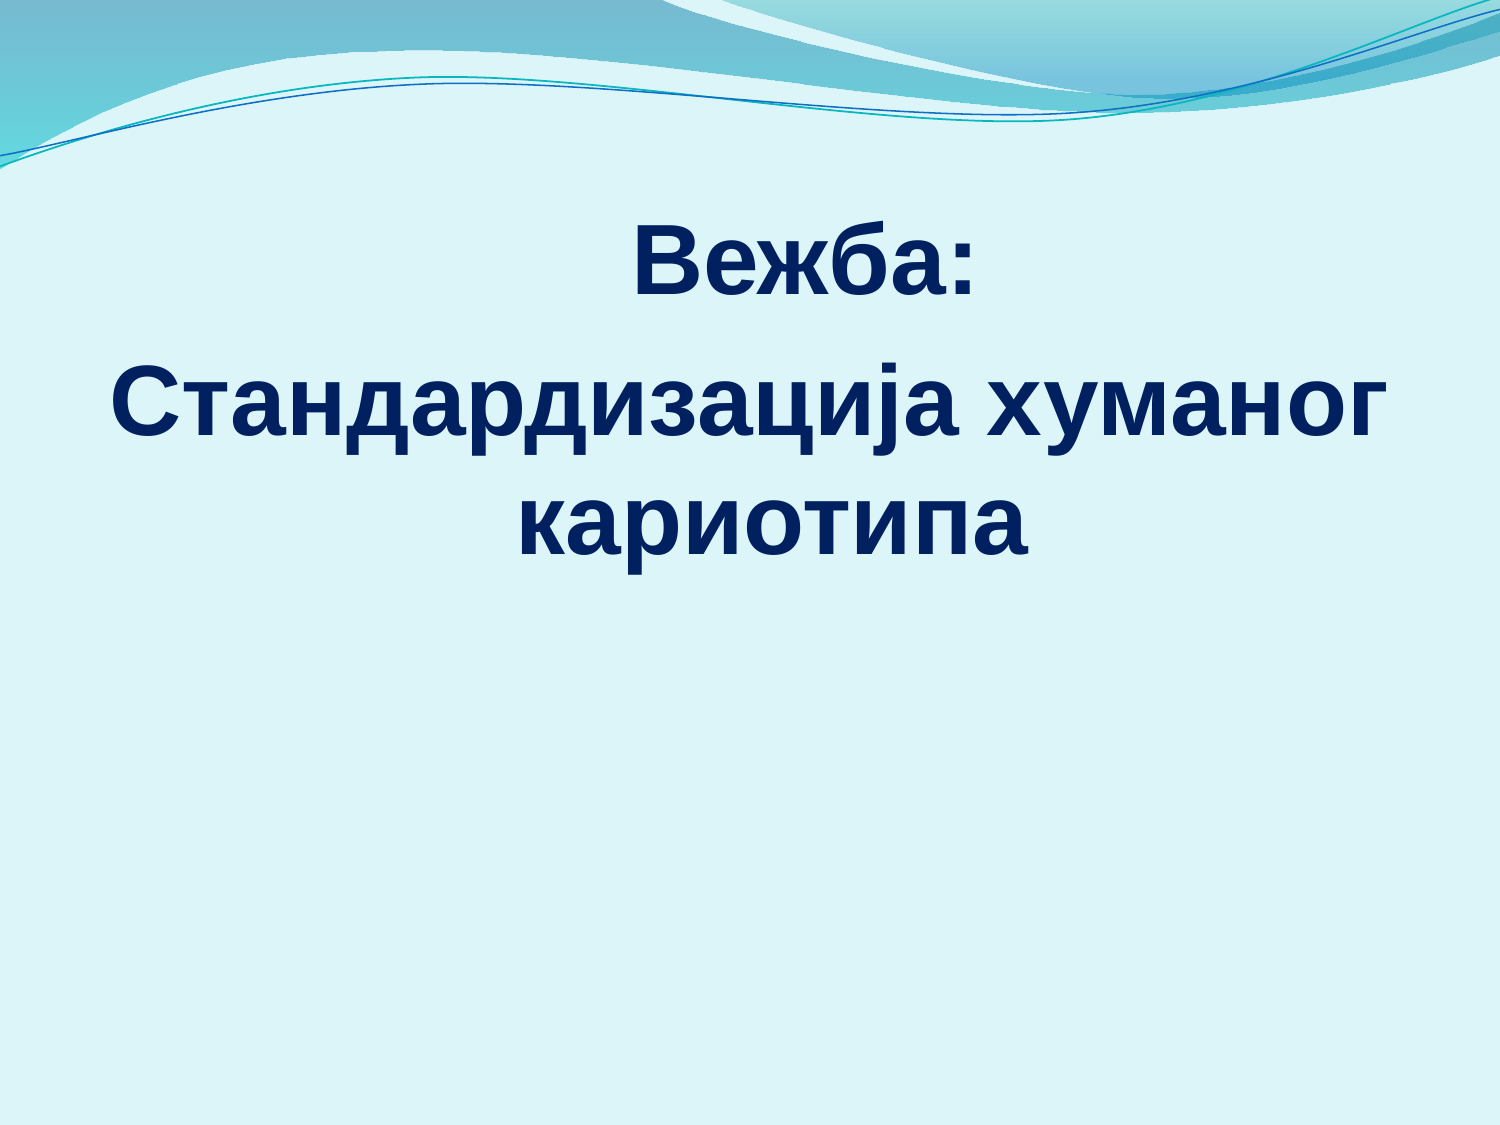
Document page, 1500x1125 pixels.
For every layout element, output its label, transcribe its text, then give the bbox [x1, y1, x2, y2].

list Вежба: Стандардизација хуманог кариотипа [0, 187, 1500, 908]
